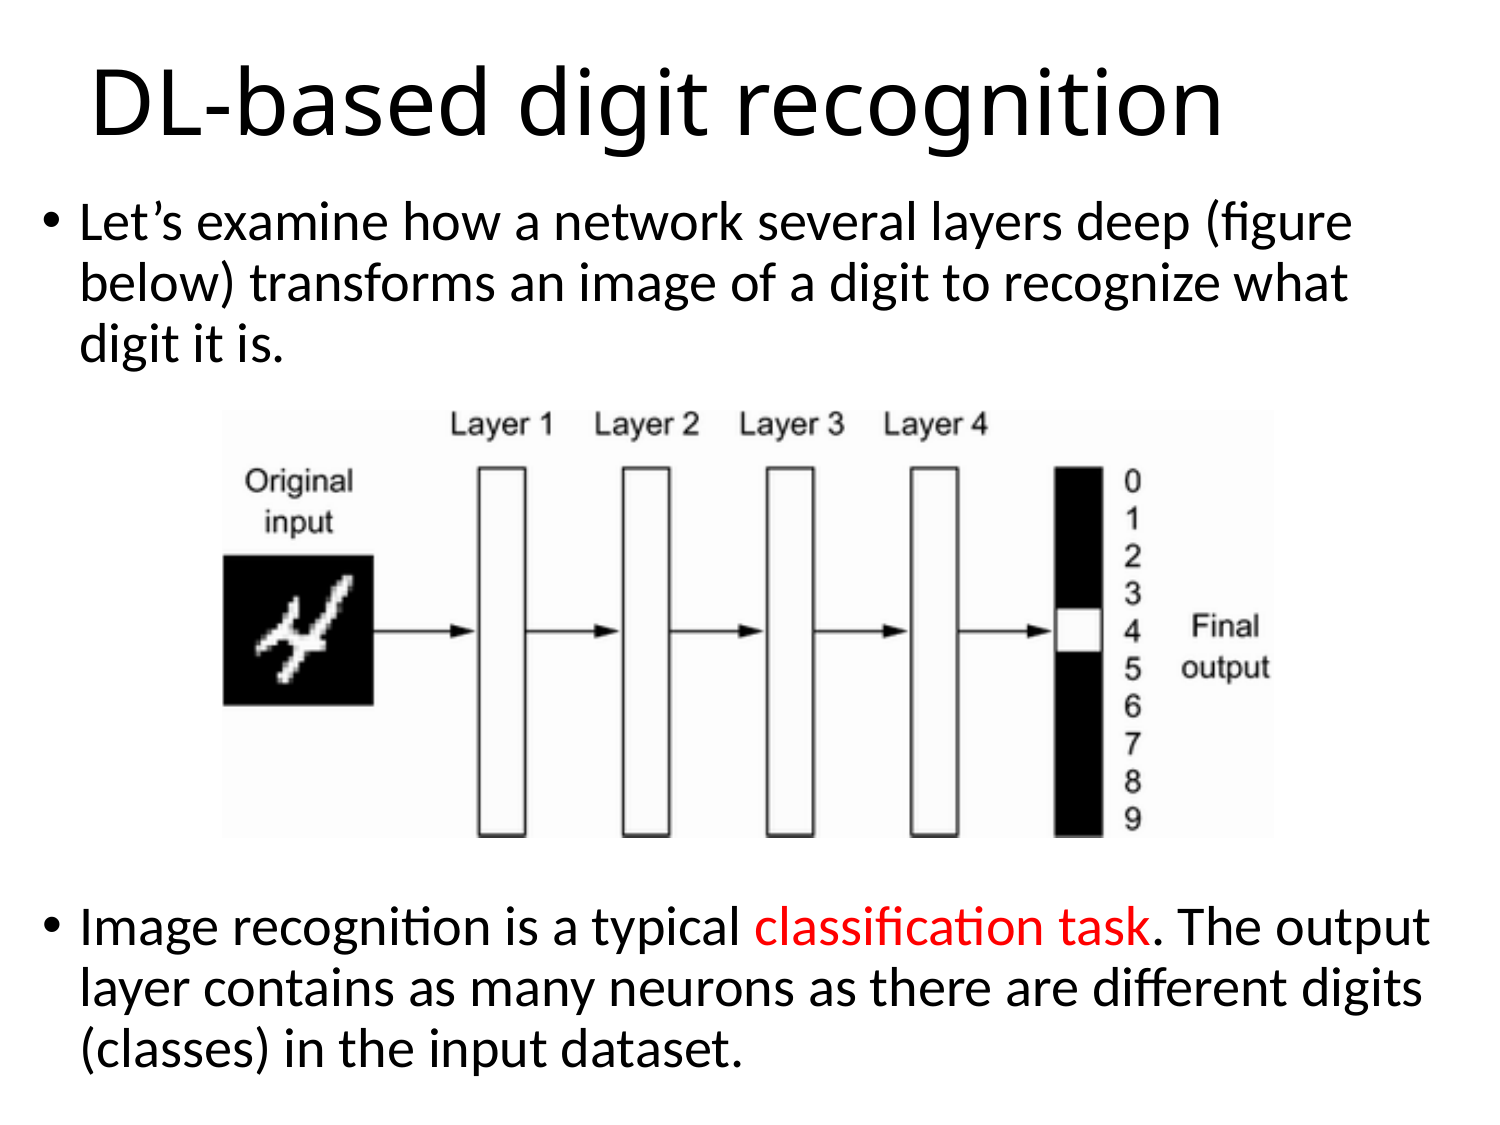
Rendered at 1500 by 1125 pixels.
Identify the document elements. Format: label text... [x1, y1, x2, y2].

picture [222, 410, 1274, 839]
list Let’s examine how a network several layers deep (figure below) transforms an image of a digit to recognize what digit it is. [26, 184, 1465, 411]
text_box Image recognition is a typical classification task. The output layer contains as many neurons as there are different digits (classes) in the input dataset. [26, 889, 1466, 1117]
title DL-based digit recognition [73, 45, 1486, 167]
